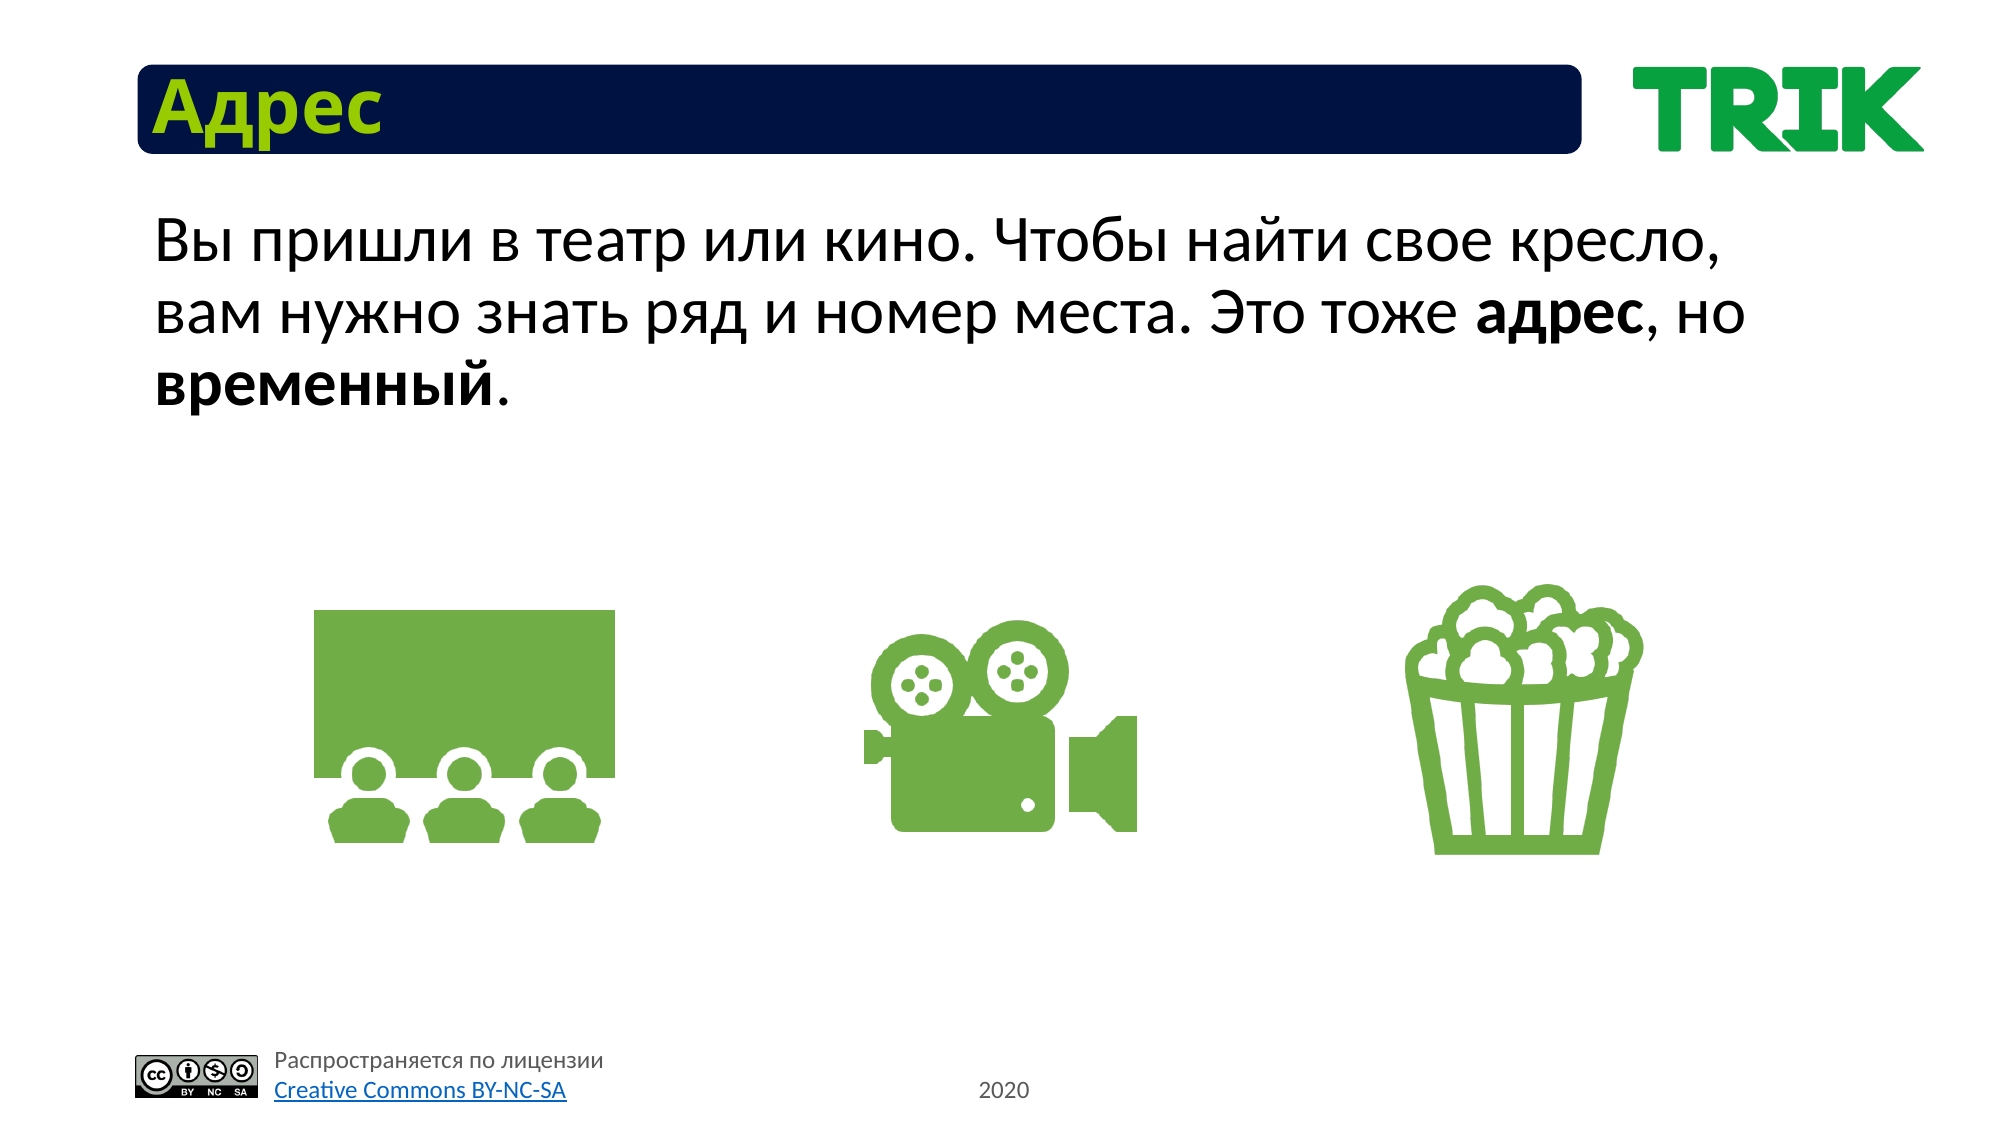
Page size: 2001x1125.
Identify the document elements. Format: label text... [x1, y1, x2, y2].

title Адрес [137, 61, 1582, 163]
picture [836, 562, 1164, 890]
picture [135, 1055, 258, 1098]
picture [1631, 64, 1924, 154]
list Вы пришли в театр или кино. Чтобы найти свое кресло, вам нужно знать ряд и номер места. Это тоже адрес, но временный. [121, 196, 1861, 472]
picture [1353, 555, 1681, 884]
picture [300, 562, 628, 890]
